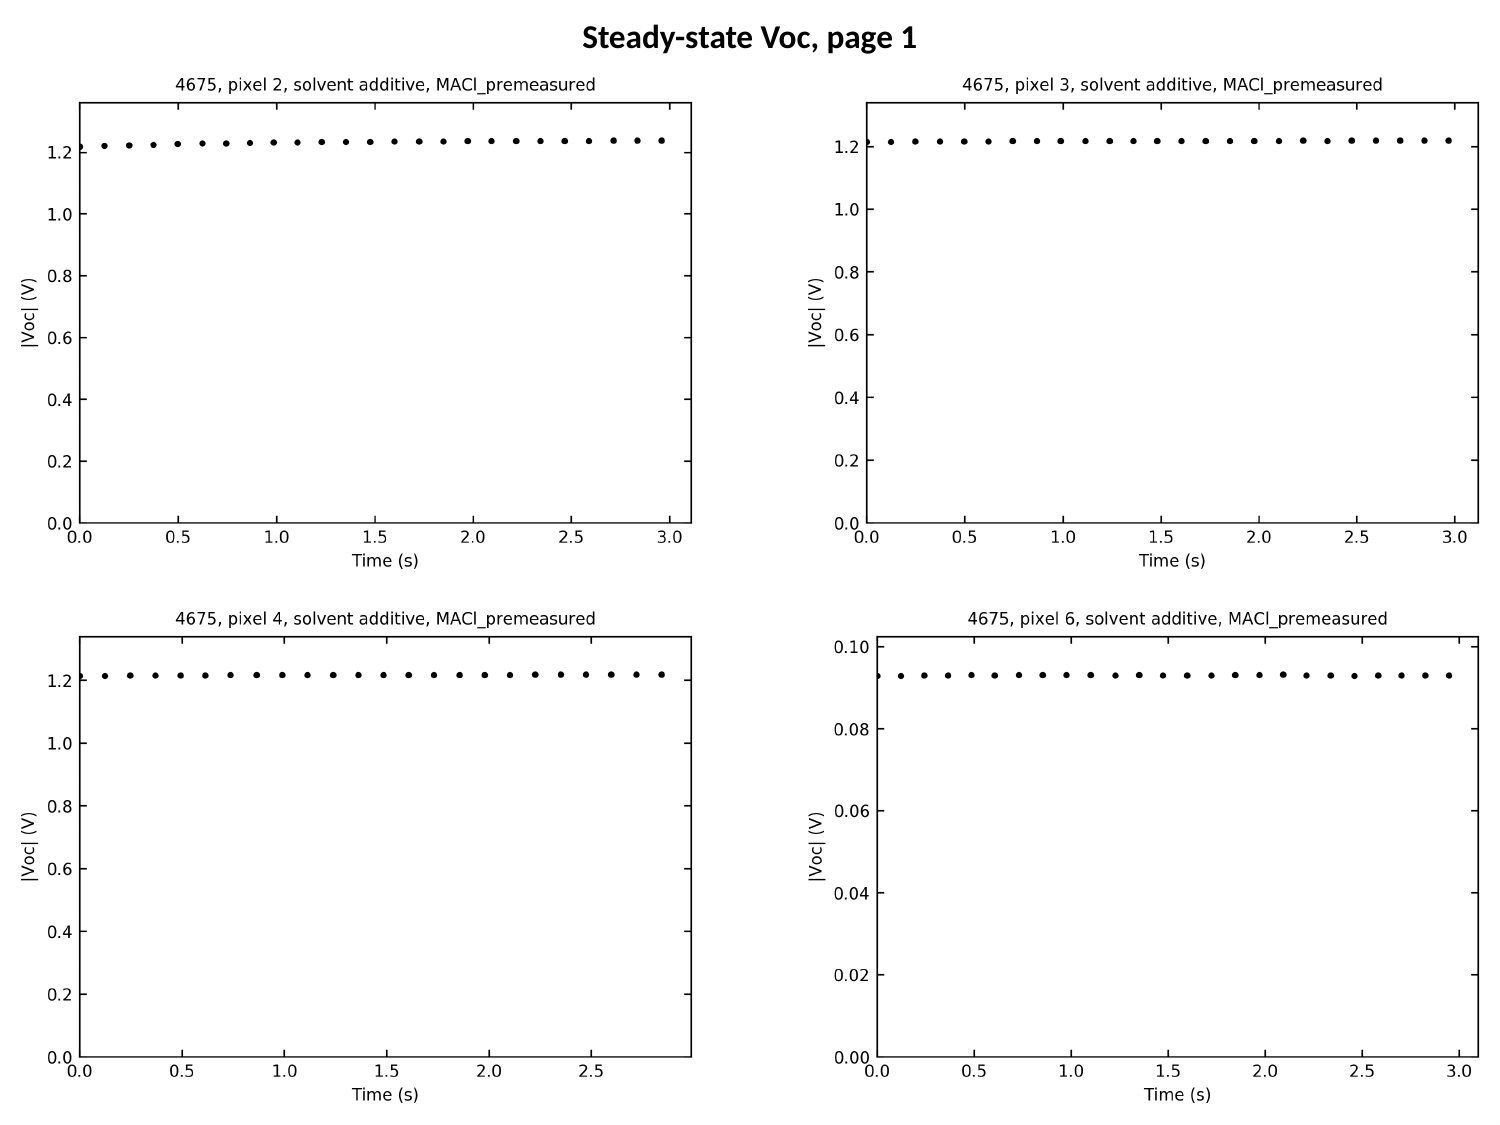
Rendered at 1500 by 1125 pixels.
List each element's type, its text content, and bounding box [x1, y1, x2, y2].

picture [787, 56, 1500, 1125]
title Steady-state Voc, page 1 [0, 0, 1500, 75]
picture [0, 56, 713, 1125]
